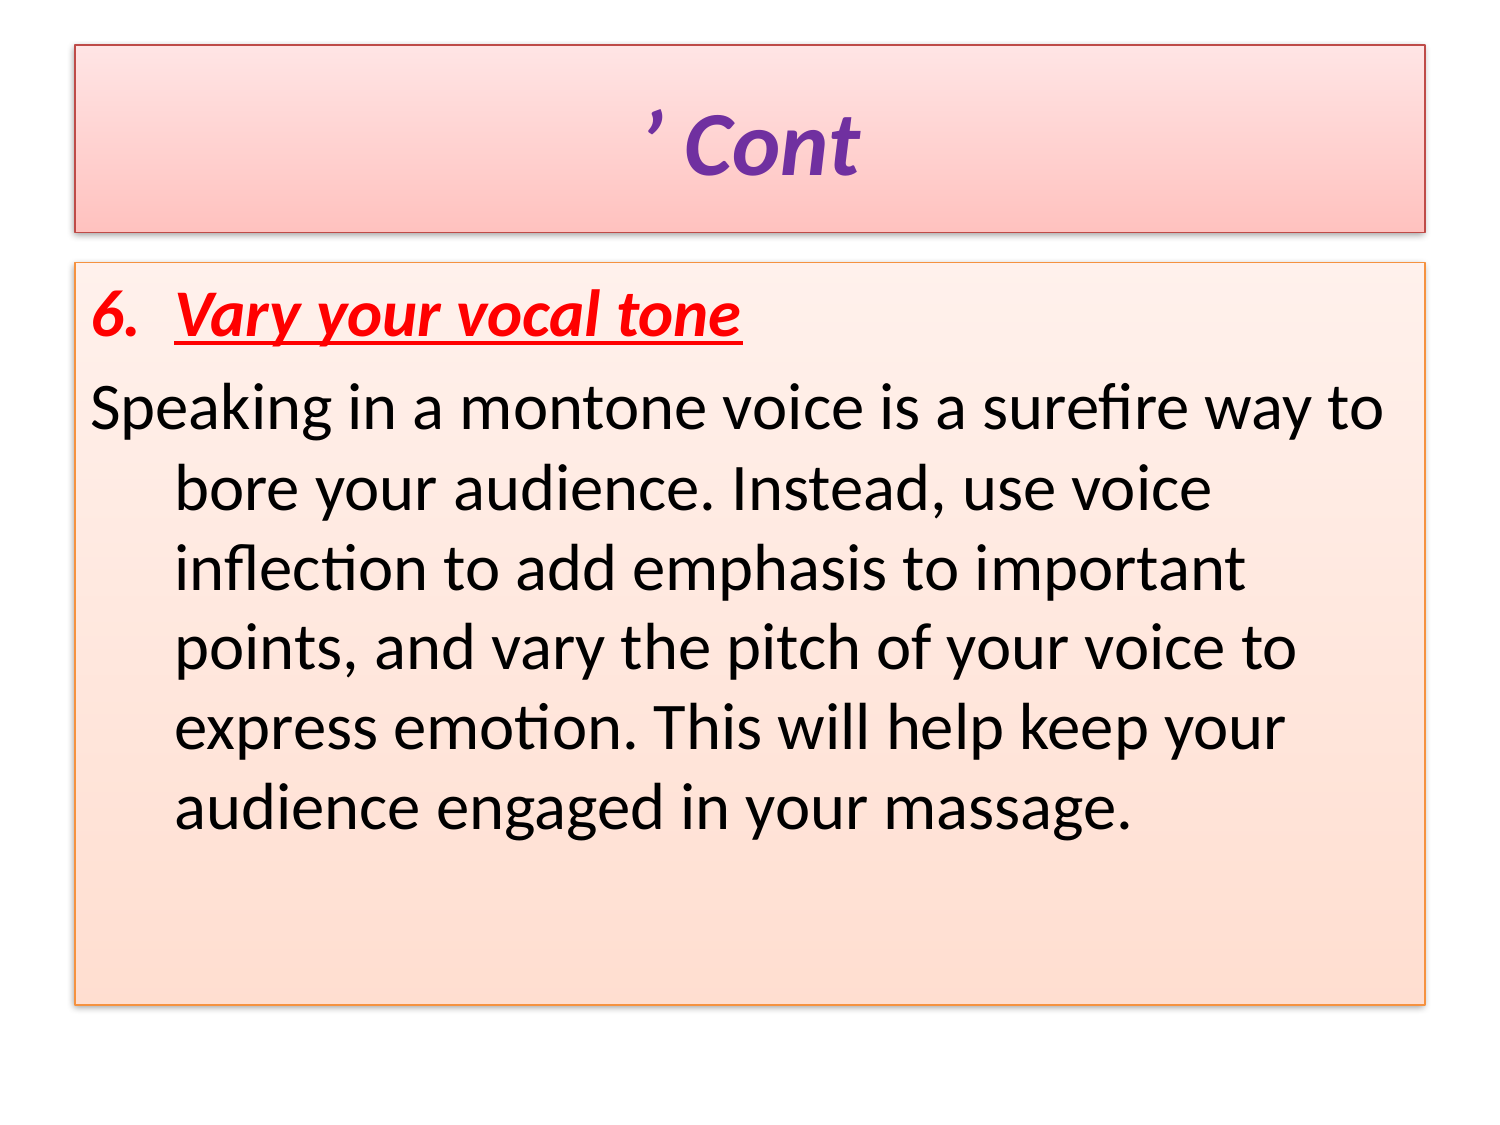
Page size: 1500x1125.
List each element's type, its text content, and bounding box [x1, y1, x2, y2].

list 6. Vary your vocal tone Speaking in a montone voice is a surefire way to bore your audience. Instead, use voice inflection to add emphasis to important points, and vary the pitch of your voice to express emotion. This will help keep your audience engaged in your massage. [74, 262, 1426, 1006]
title ’ Cont [74, 44, 1426, 233]
